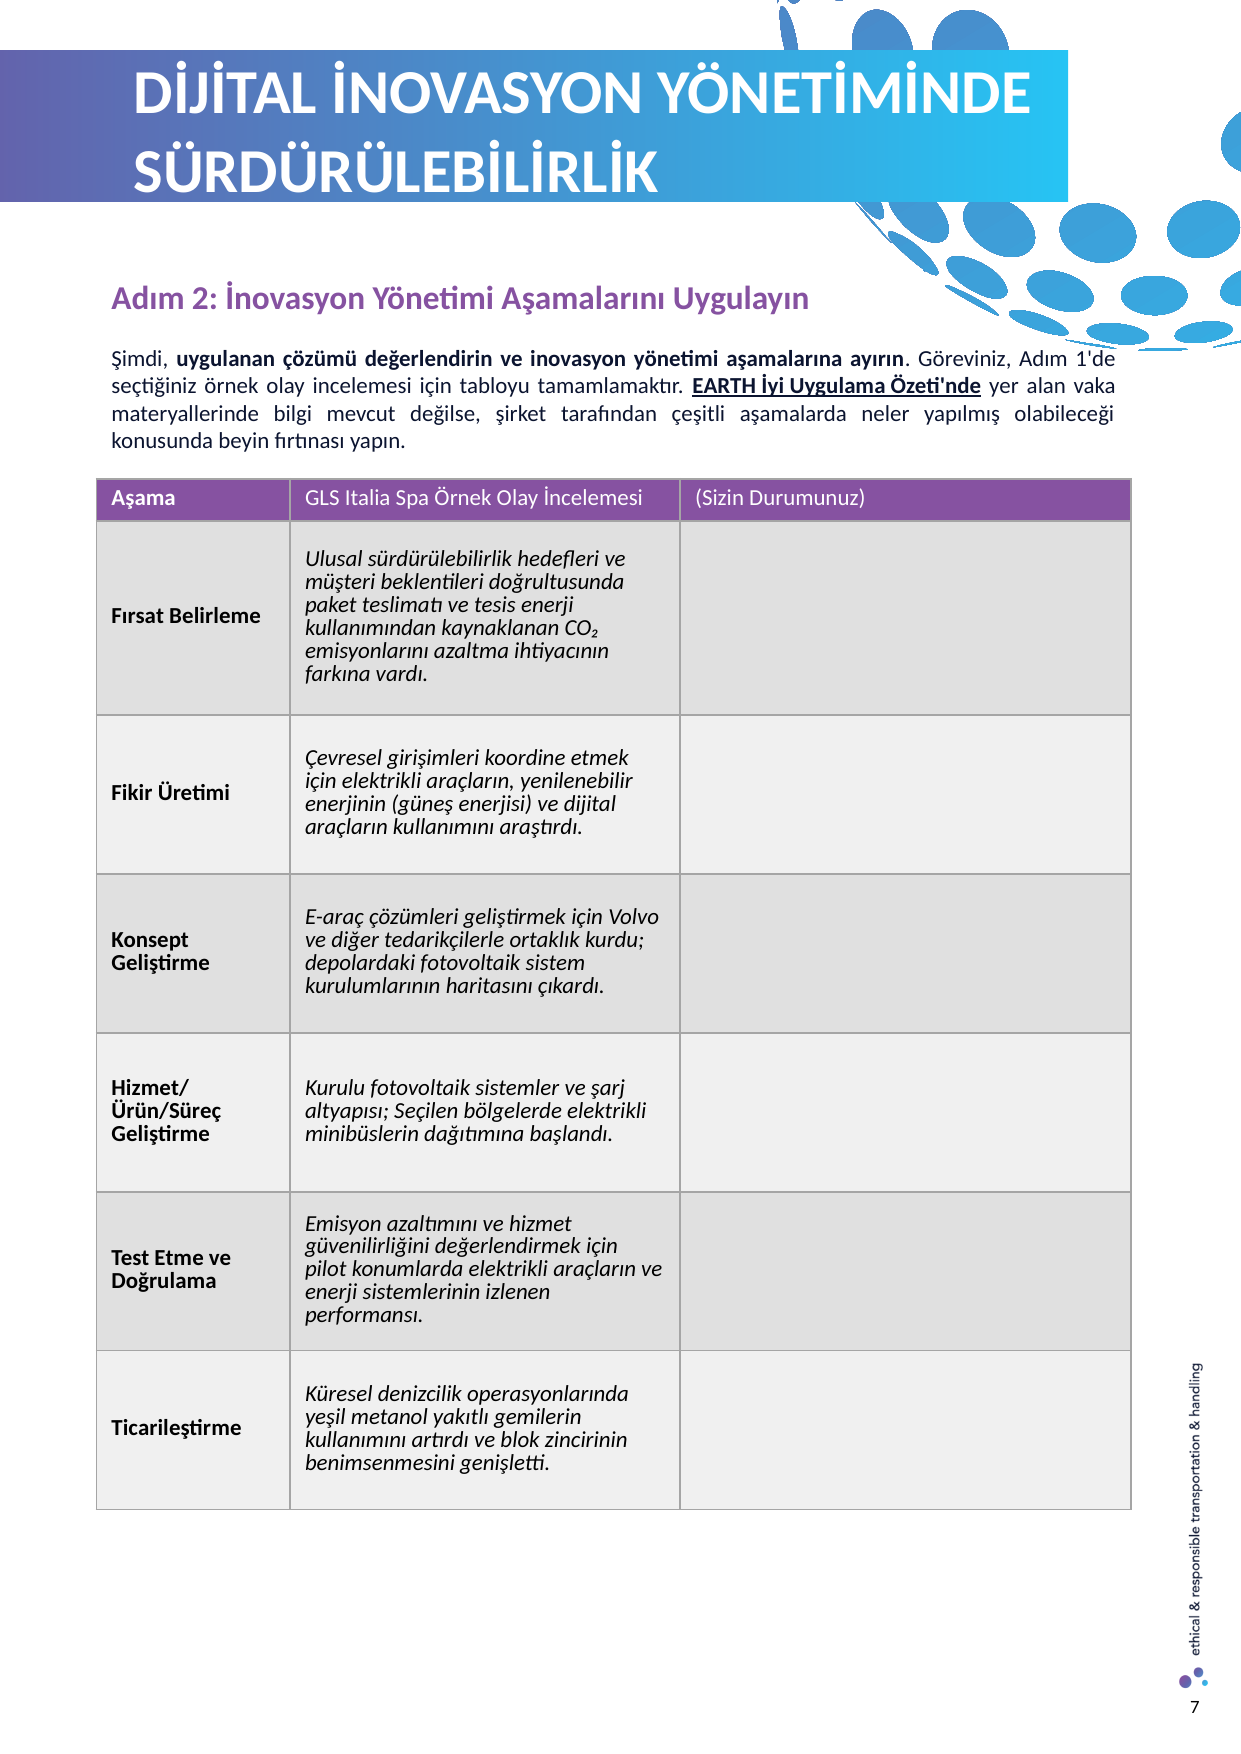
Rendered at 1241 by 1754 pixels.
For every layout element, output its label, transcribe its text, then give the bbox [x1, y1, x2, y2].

table_cell [681, 1351, 1130, 1509]
text_box [1121, 276, 1188, 316]
text_box [963, 202, 1036, 257]
text_box [946, 256, 1008, 299]
text_box [1086, 323, 1149, 345]
table_cell Fırsat Belirleme [97, 522, 289, 714]
text_box [1065, 339, 1117, 349]
text_box [779, 6, 799, 50]
table_cell Ticarileştirme [97, 1351, 289, 1509]
text_box [888, 202, 949, 243]
picture [1179, 1357, 1217, 1680]
table_cell [681, 875, 1130, 1032]
text_box [1059, 203, 1137, 263]
table_cell E-araç çözümleri geliştirmek için Volvo ve diğer tedarikçilerle ortaklık kurdu; depolardaki fotovoltaik sistem kurulumlarının haritasını çıkardı. [291, 875, 679, 1032]
list DİJİTAL İNOVASYON YÖNETİMİNDE SÜRDÜRÜLEBİLİRLİK [0, 50, 1069, 202]
table_cell [681, 1034, 1130, 1191]
table_cell [681, 522, 1130, 714]
table_header Aşama [97, 480, 289, 520]
text_box [788, 0, 800, 4]
table_cell Çevresel girişimleri koordine etmek için elektrikli araçların, yenilenebilir enerjinin (güneş enerjisi) ve dijital araçların kullanımını araştırdı. [291, 716, 679, 873]
text_box [932, 10, 1009, 50]
text_box [1213, 340, 1241, 348]
text_box [1174, 321, 1233, 343]
table_cell Konsept Geliştirme [97, 875, 289, 1032]
table_cell Fikir Üretimi [97, 716, 289, 873]
table_cell Emisyon azaltımını ve hizmet güvenilirliğini değerlendirmek için pilot konumlarda elektrikli araçların ve enerji sistemlerinin izlenen performansı. [291, 1193, 679, 1350]
table_cell Test Etme ve Doğrulama [97, 1193, 289, 1350]
table_cell Küresel denizcilik operasyonlarında yeşil metanol yakıtlı gemilerin kullanımını artırdı ve blok zincirinin benimsenmesini genişletti. [291, 1351, 679, 1509]
table_cell [681, 1193, 1130, 1350]
table_header (Sizin Durumunuz) [681, 480, 1130, 520]
text_box [1221, 112, 1241, 172]
table_cell Ulusal sürdürülebilirlik hedefleri ve müşteri beklentileri doğrultusunda paket teslimatı ve tesis enerji kullanımından kaynaklanan CO₂ emisyonlarını azaltma ihtiyacının farkına vardı. [291, 522, 679, 714]
list Adım 2: İnovasyon Yönetimi Aşamalarını Uygulayın Şimdi, uygulanan çözümü değerlendirin ve inovasyon yönetimi aşamalarına ayırın. Göreviniz, Adım 1'de seçtiğiniz örnek olay incelemesi için tabloyu tamamlamaktır. EARTH İyi Uygulama Özeti'nde yer alan vaka materyallerinde bilgi mevcut değilse, şirket tarafından çeşitli aşamalarda neler yapılmış olabileceği konusunda beyin fırtınası yapın. [96, 268, 1131, 465]
text_box [945, 285, 999, 316]
text_box [1220, 270, 1241, 306]
table_cell [681, 716, 1130, 873]
table_cell Hizmet/ Ürün/Süreç Geliştirme [97, 1034, 289, 1191]
table_cell Kurulu fotovoltaik sistemler ve şarj altyapısı; Seçilen bölgelerde elektrikli minibüslerin dağıtımına başlandı. [291, 1034, 679, 1191]
text_box [855, 202, 939, 276]
text_box [1009, 310, 1069, 336]
text_box [1167, 200, 1240, 258]
text_box [852, 9, 913, 50]
table_header GLS Italia Spa Örnek Olay İncelemesi [291, 480, 679, 520]
text_box [1026, 270, 1094, 312]
slide_number 7 [1153, 1676, 1215, 1736]
